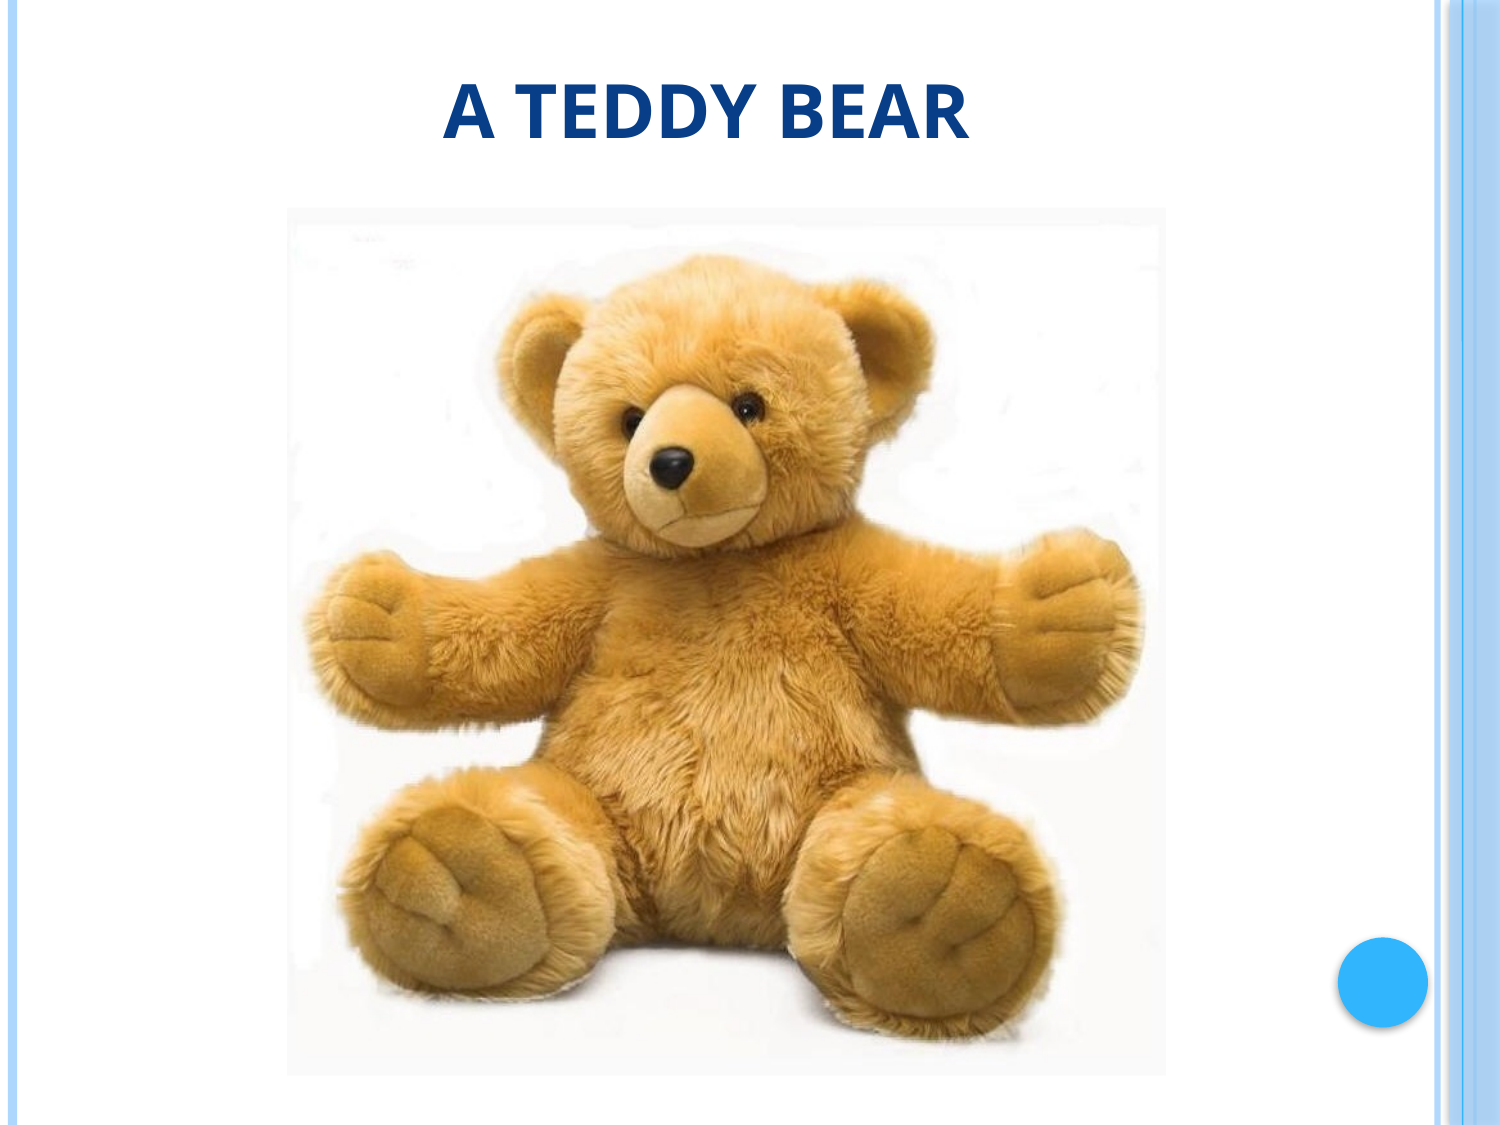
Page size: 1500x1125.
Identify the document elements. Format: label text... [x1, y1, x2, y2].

title a teddy bear [75, 45, 1300, 161]
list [287, 160, 1166, 1125]
